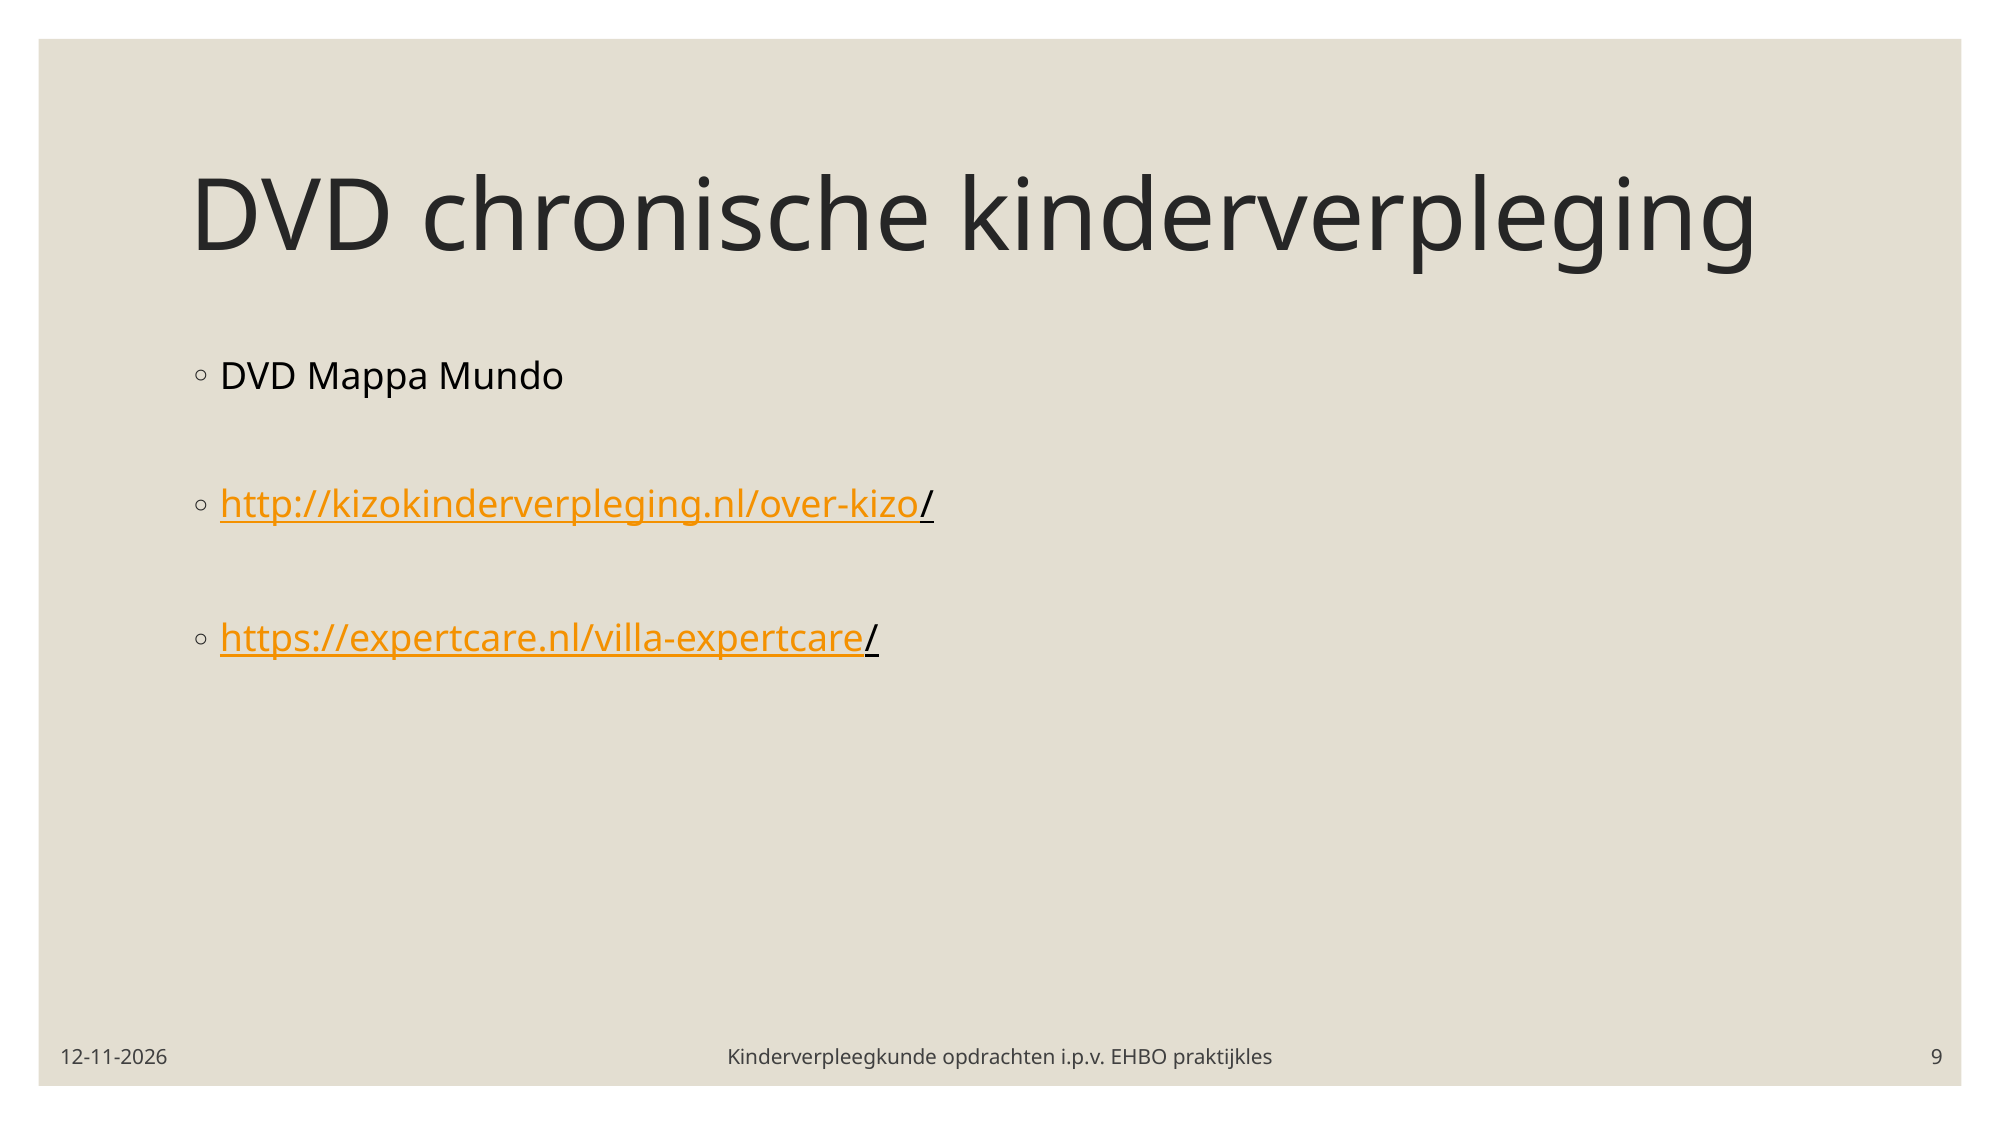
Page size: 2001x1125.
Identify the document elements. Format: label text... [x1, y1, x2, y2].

slide_number 9 [1717, 1034, 1958, 1080]
title DVD chronische kinderverpleging [174, 105, 1825, 331]
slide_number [45, 1034, 495, 1080]
footer Kinderverpleegkunde opdrachten i.p.v. EHBO praktijkles [572, 1034, 1428, 1080]
list DVD Mappa Mundo http://kizokinderverpleging.nl/over-kizo/ https://expertcare.nl/villa-expertcare/ [174, 345, 1825, 990]
